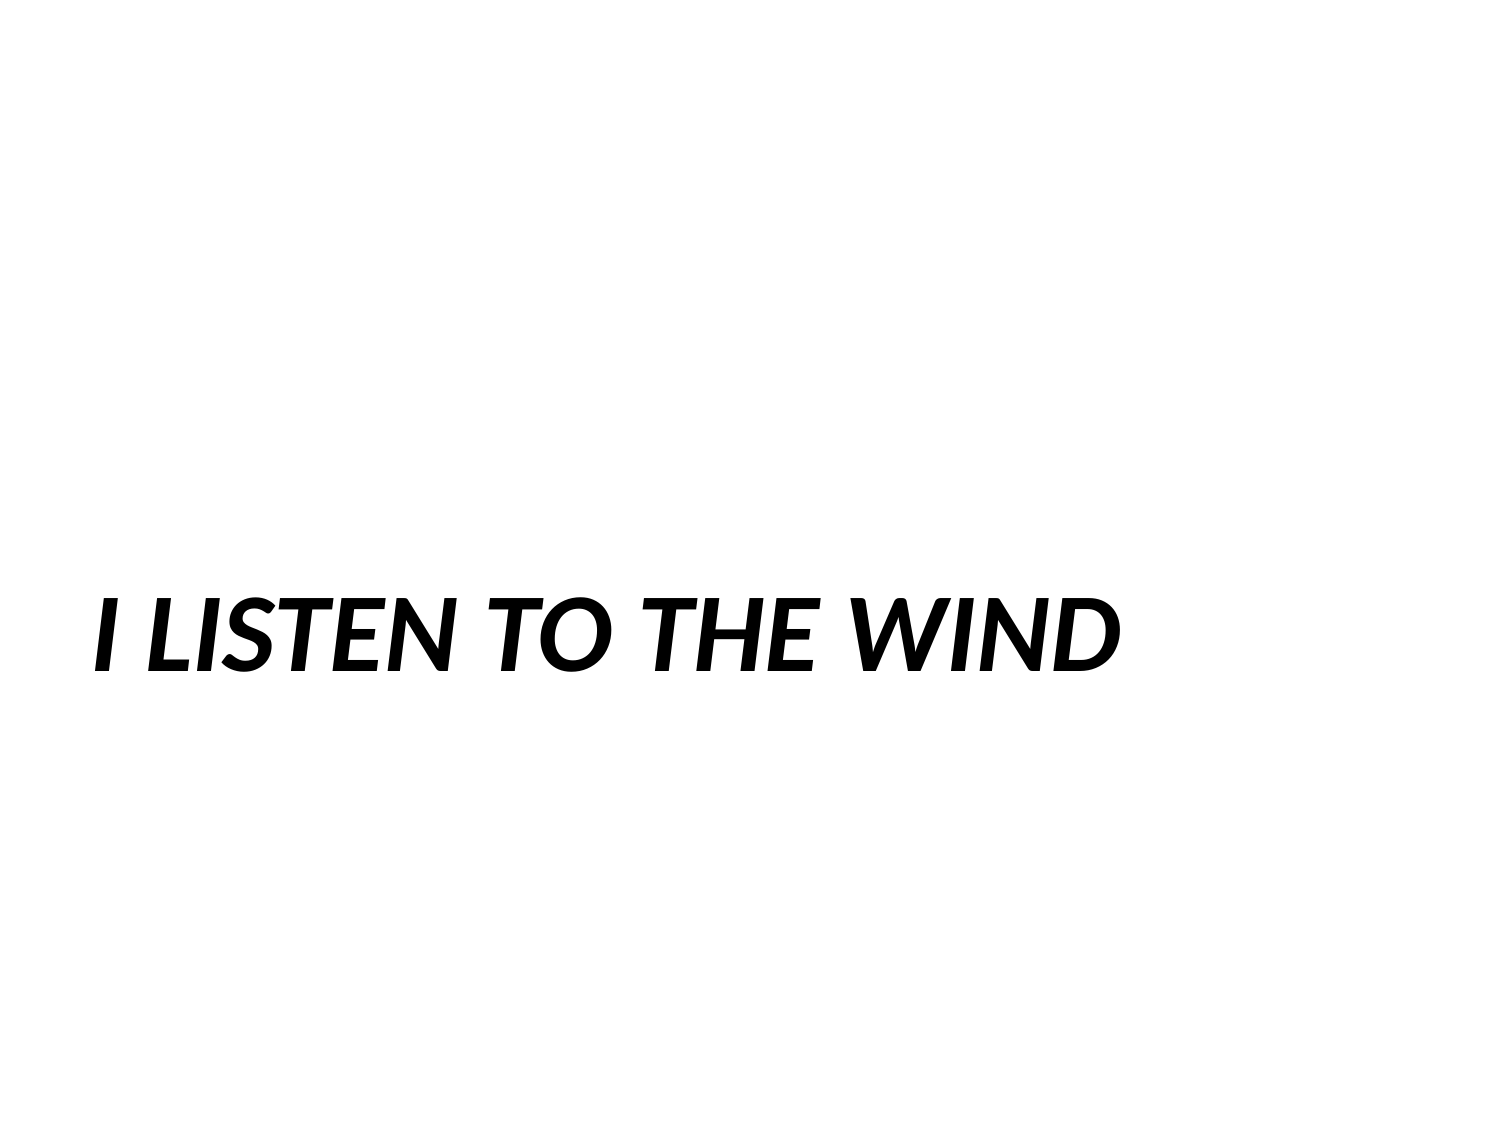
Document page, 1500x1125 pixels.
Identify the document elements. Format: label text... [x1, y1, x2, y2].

list I LISTEN TO THE WIND [75, 262, 1425, 1005]
